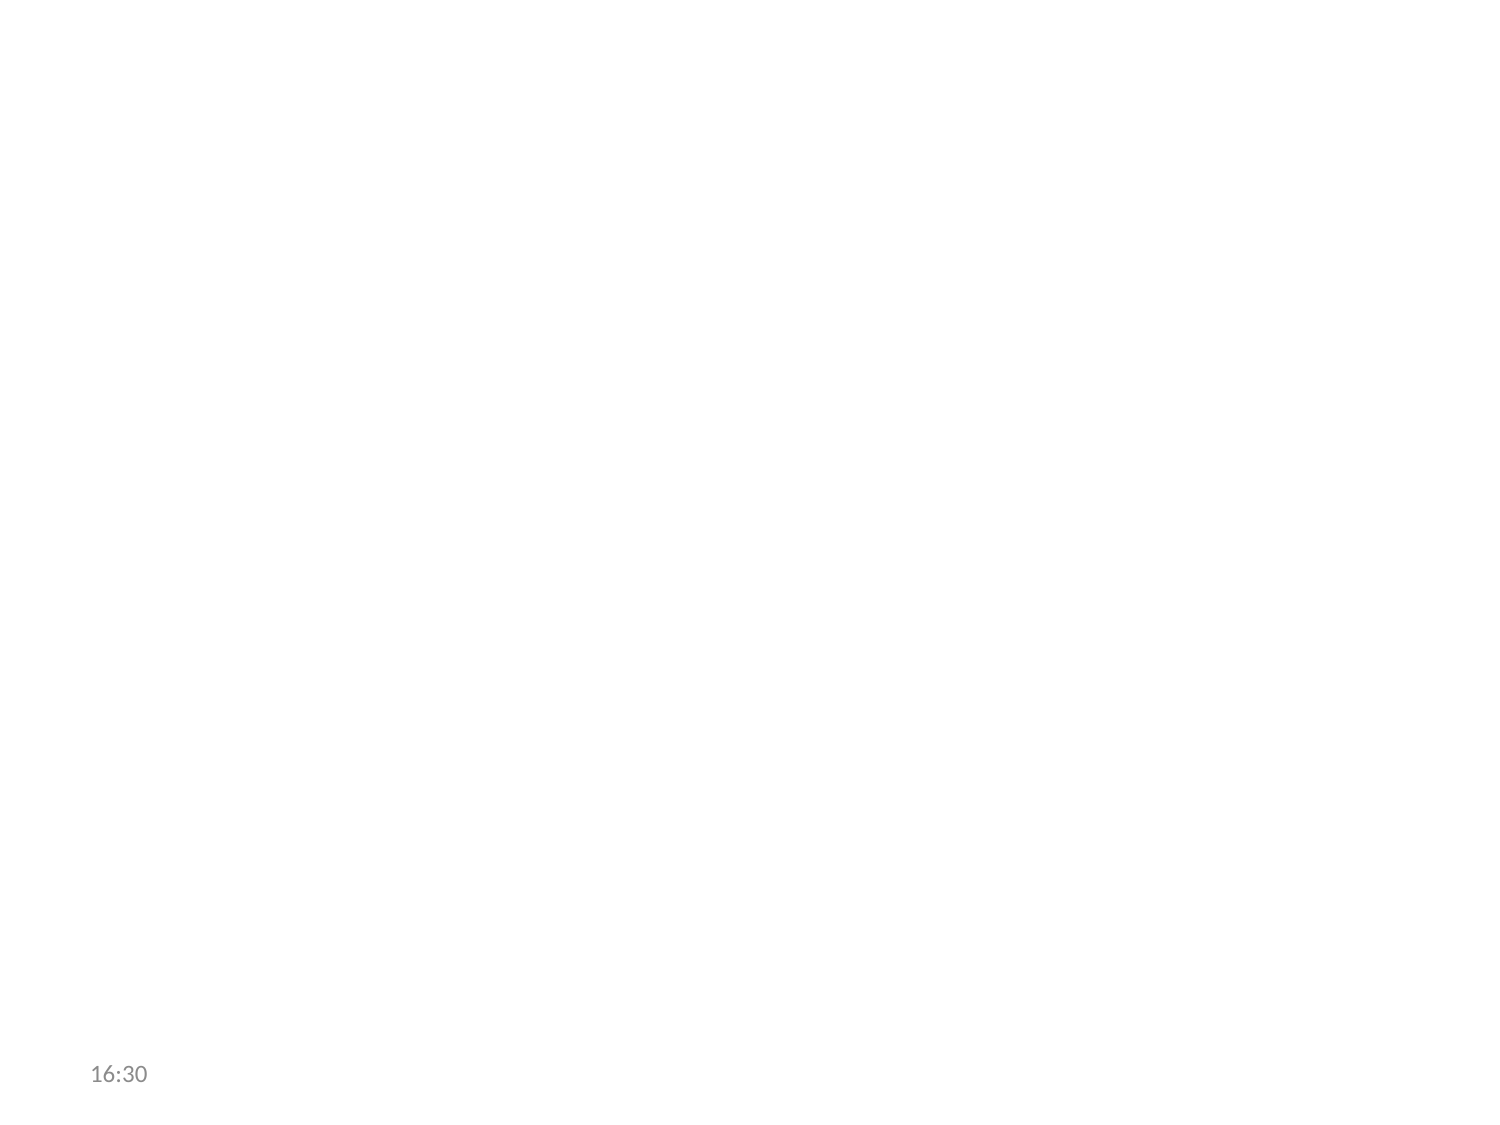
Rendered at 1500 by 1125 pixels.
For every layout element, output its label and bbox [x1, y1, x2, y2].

slide_number [75, 1042, 425, 1103]
